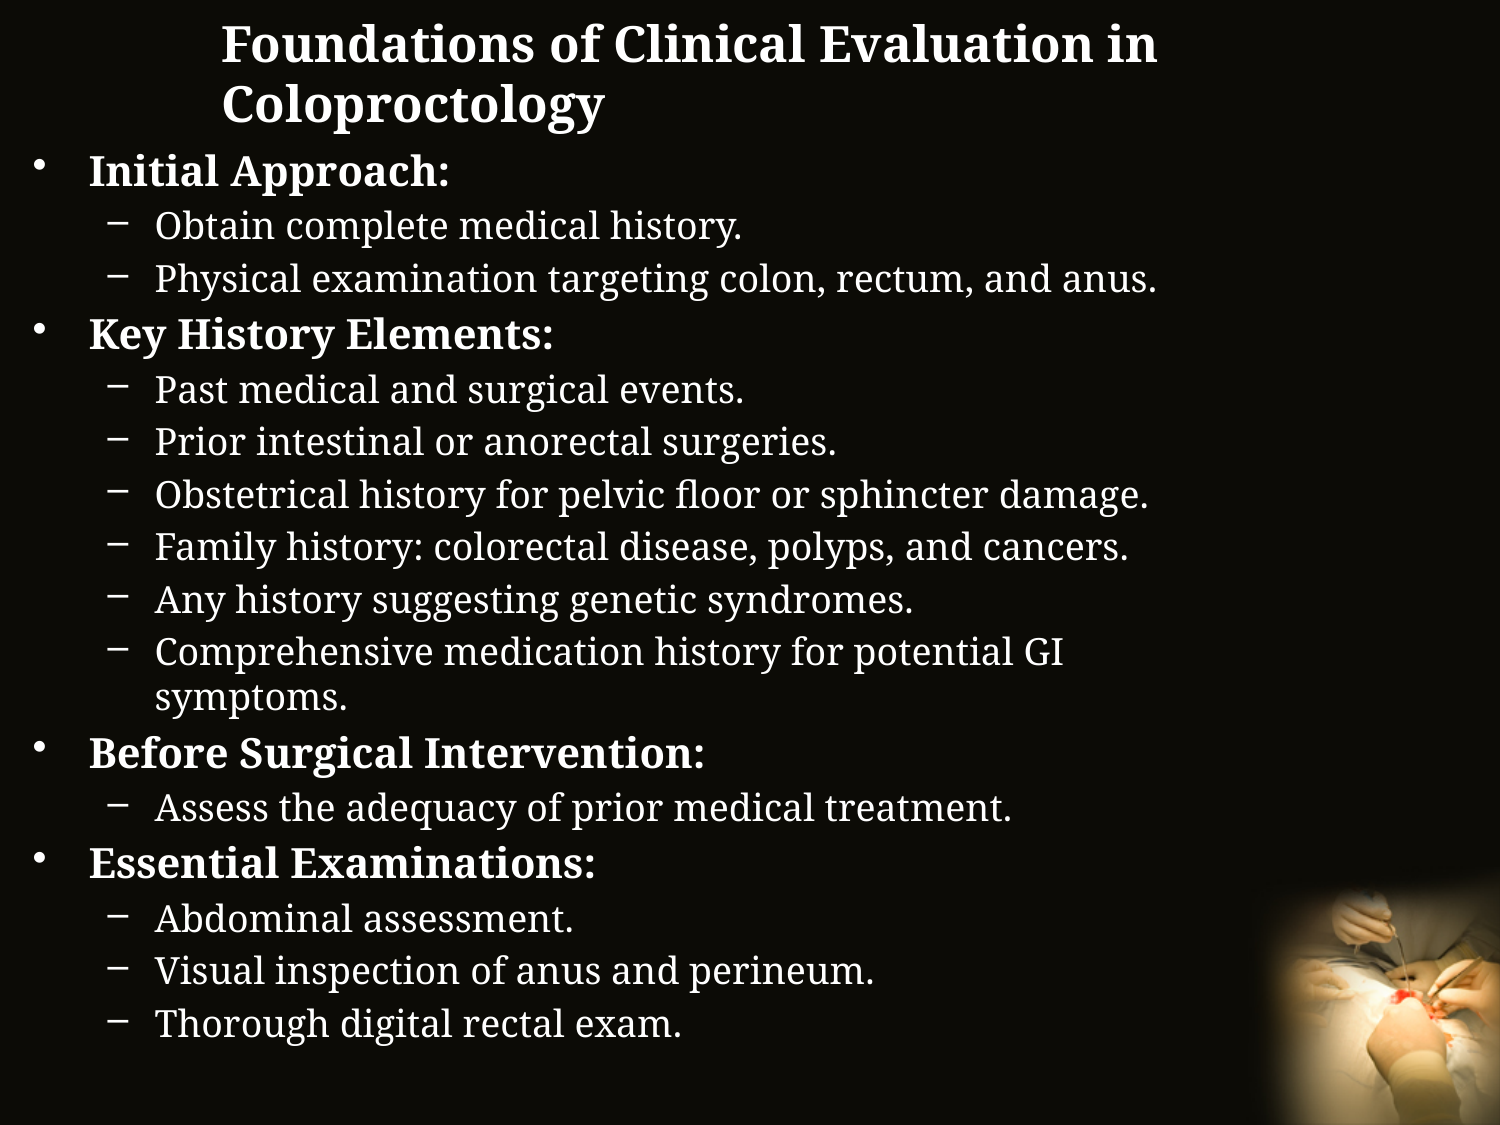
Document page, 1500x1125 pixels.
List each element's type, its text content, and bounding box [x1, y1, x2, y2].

picture [0, 0, 1500, 1125]
list Initial Approach: Obtain complete medical history. Physical examination targeting colon, rectum, and anus. Key History Elements: Past medical and surgical events. Prior intestinal or anorectal surgeries. Obstetrical history for pelvic floor or sphincter damage. Family history: colorectal disease, polyps, and cancers. Any history suggesting genetic syndromes. Comprehensive medication history for potential GI symptoms. Before Surgical Intervention: Assess the adequacy of prior medical treatment. Essential Examinations: Abdominal assessment. Visual inspection of anus and perineum. Thorough digital rectal exam. [17, 136, 1247, 1012]
title Foundations of Clinical Evaluation in Coloproctology [206, 30, 1377, 115]
